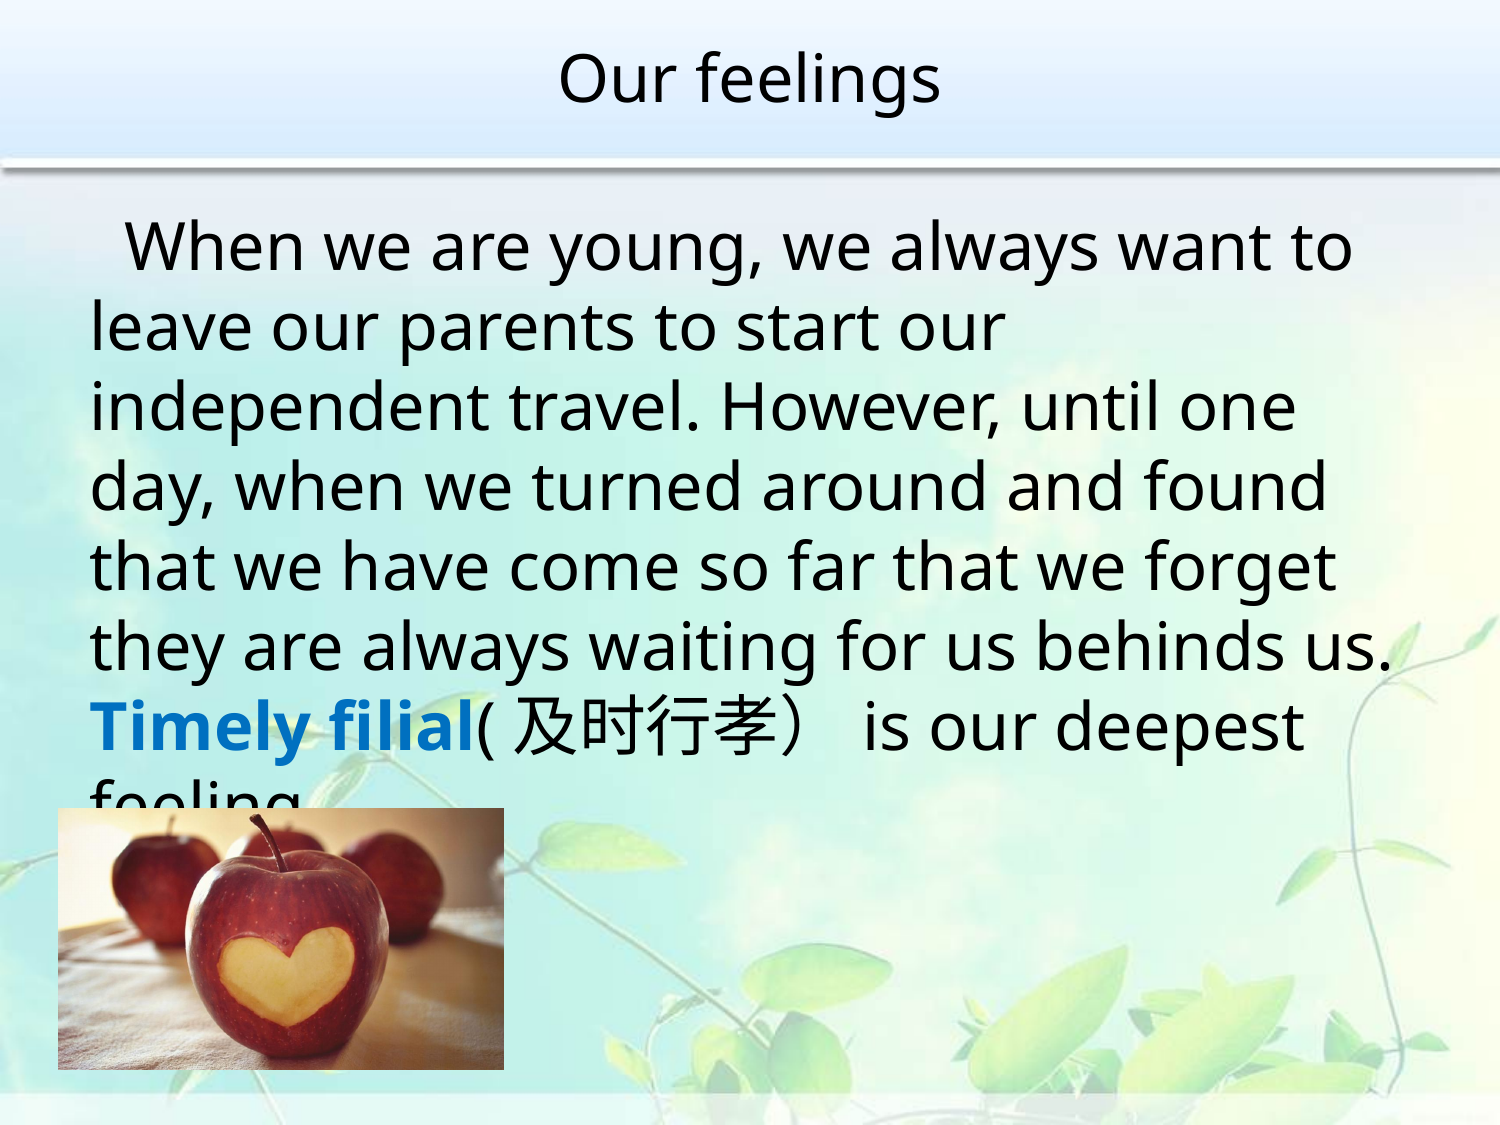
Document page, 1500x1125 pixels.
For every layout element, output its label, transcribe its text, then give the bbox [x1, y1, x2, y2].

title Our feelings [74, 2, 1426, 150]
list When we are young, we always want to leave our parents to start our independent travel. However, until one day, when we turned around and found that we have come so far that we forget they are always waiting for us behinds us. Timely filial(及时行孝）is our deepest feeling. [74, 196, 1426, 1006]
picture [0, 0, 1500, 1125]
